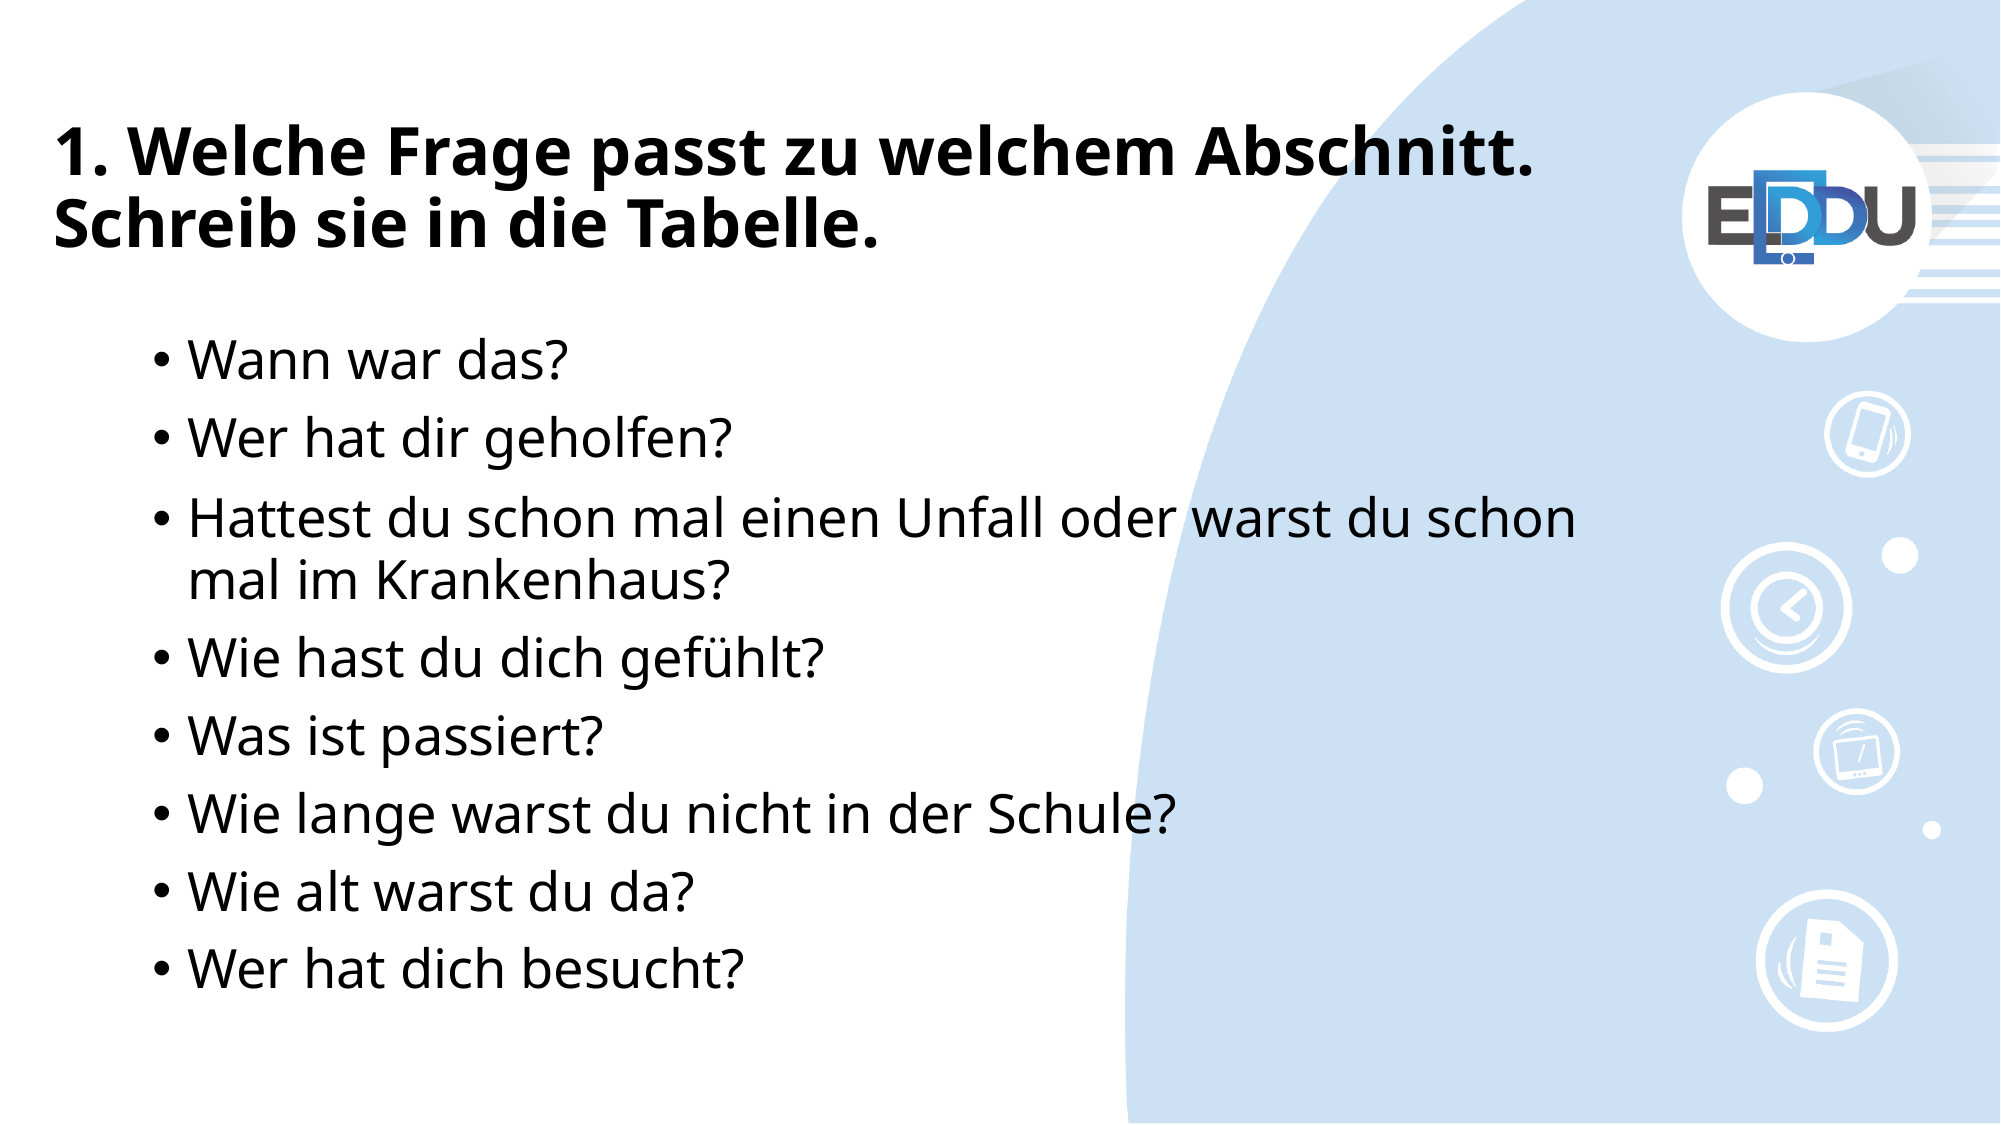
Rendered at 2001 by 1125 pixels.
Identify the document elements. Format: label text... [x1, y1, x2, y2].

title 1. Welche Frage passt zu welchem Abschnitt. Schreib sie in die Tabelle. [38, 102, 1595, 278]
picture [0, 0, 2001, 1125]
list Wann war das? Wer hat dir geholfen? Hattest du schon mal einen Unfall oder warst du schon mal im Krankenhaus? Wie hast du dich gefühlt? Was ist passiert? Wie lange warst du nicht in der Schule? Wie alt warst du da? Wer hat dich besucht? [137, 325, 1595, 1014]
